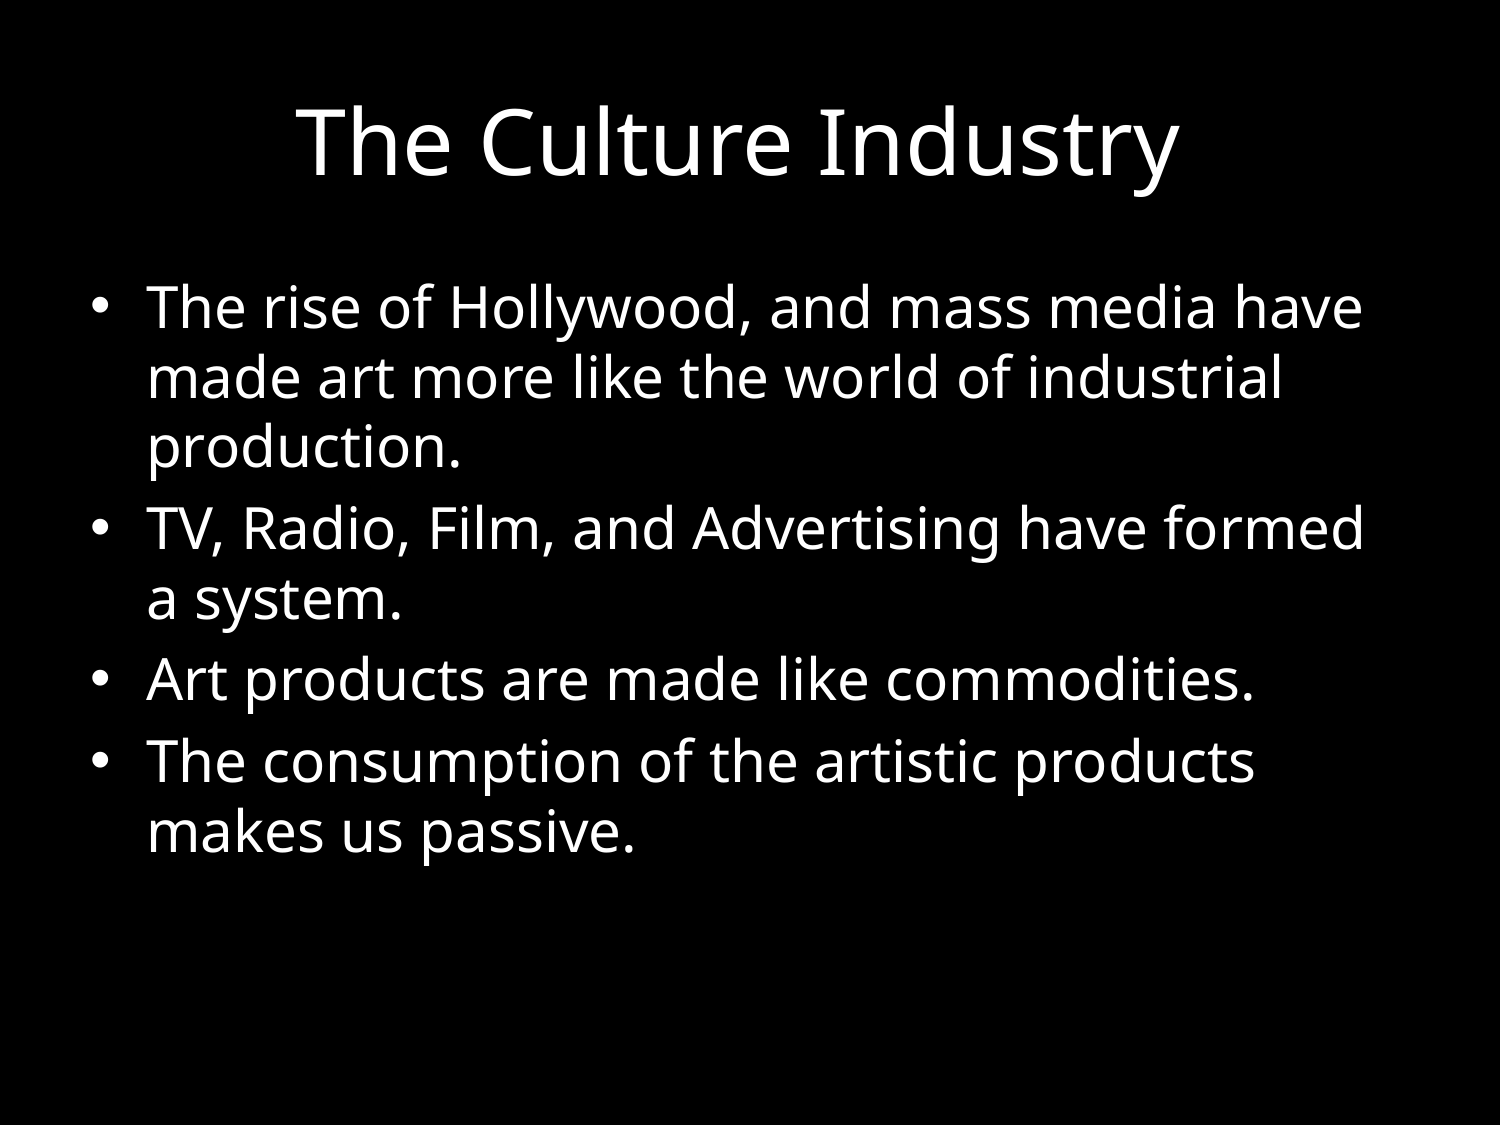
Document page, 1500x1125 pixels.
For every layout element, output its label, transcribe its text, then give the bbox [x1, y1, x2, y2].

title The Culture Industry [75, 45, 1425, 233]
list The rise of Hollywood, and mass media have made art more like the world of industrial production. TV, Radio, Film, and Advertising have formed a system. Art products are made like commodities. The consumption of the artistic products makes us passive. [75, 262, 1425, 1005]
